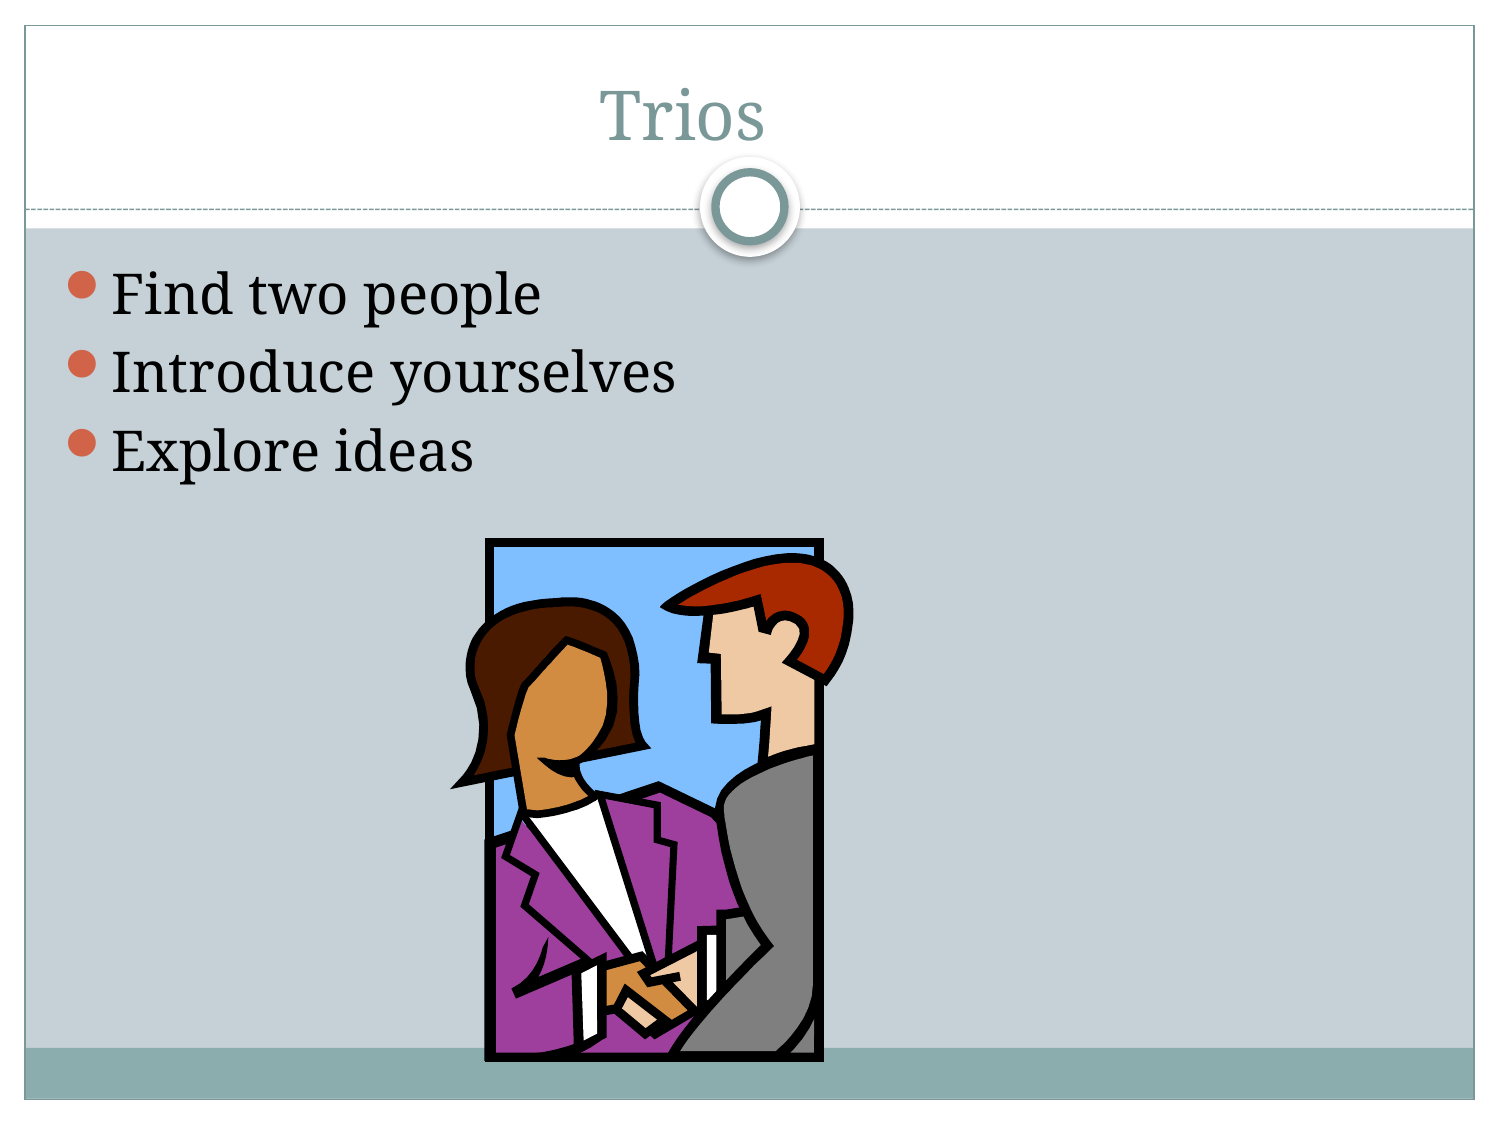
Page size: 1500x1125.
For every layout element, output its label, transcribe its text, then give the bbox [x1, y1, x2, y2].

title Trios [49, 37, 1450, 162]
list Find two people Introduce yourselves Explore ideas [49, 250, 1445, 1001]
picture [449, 537, 855, 1063]
